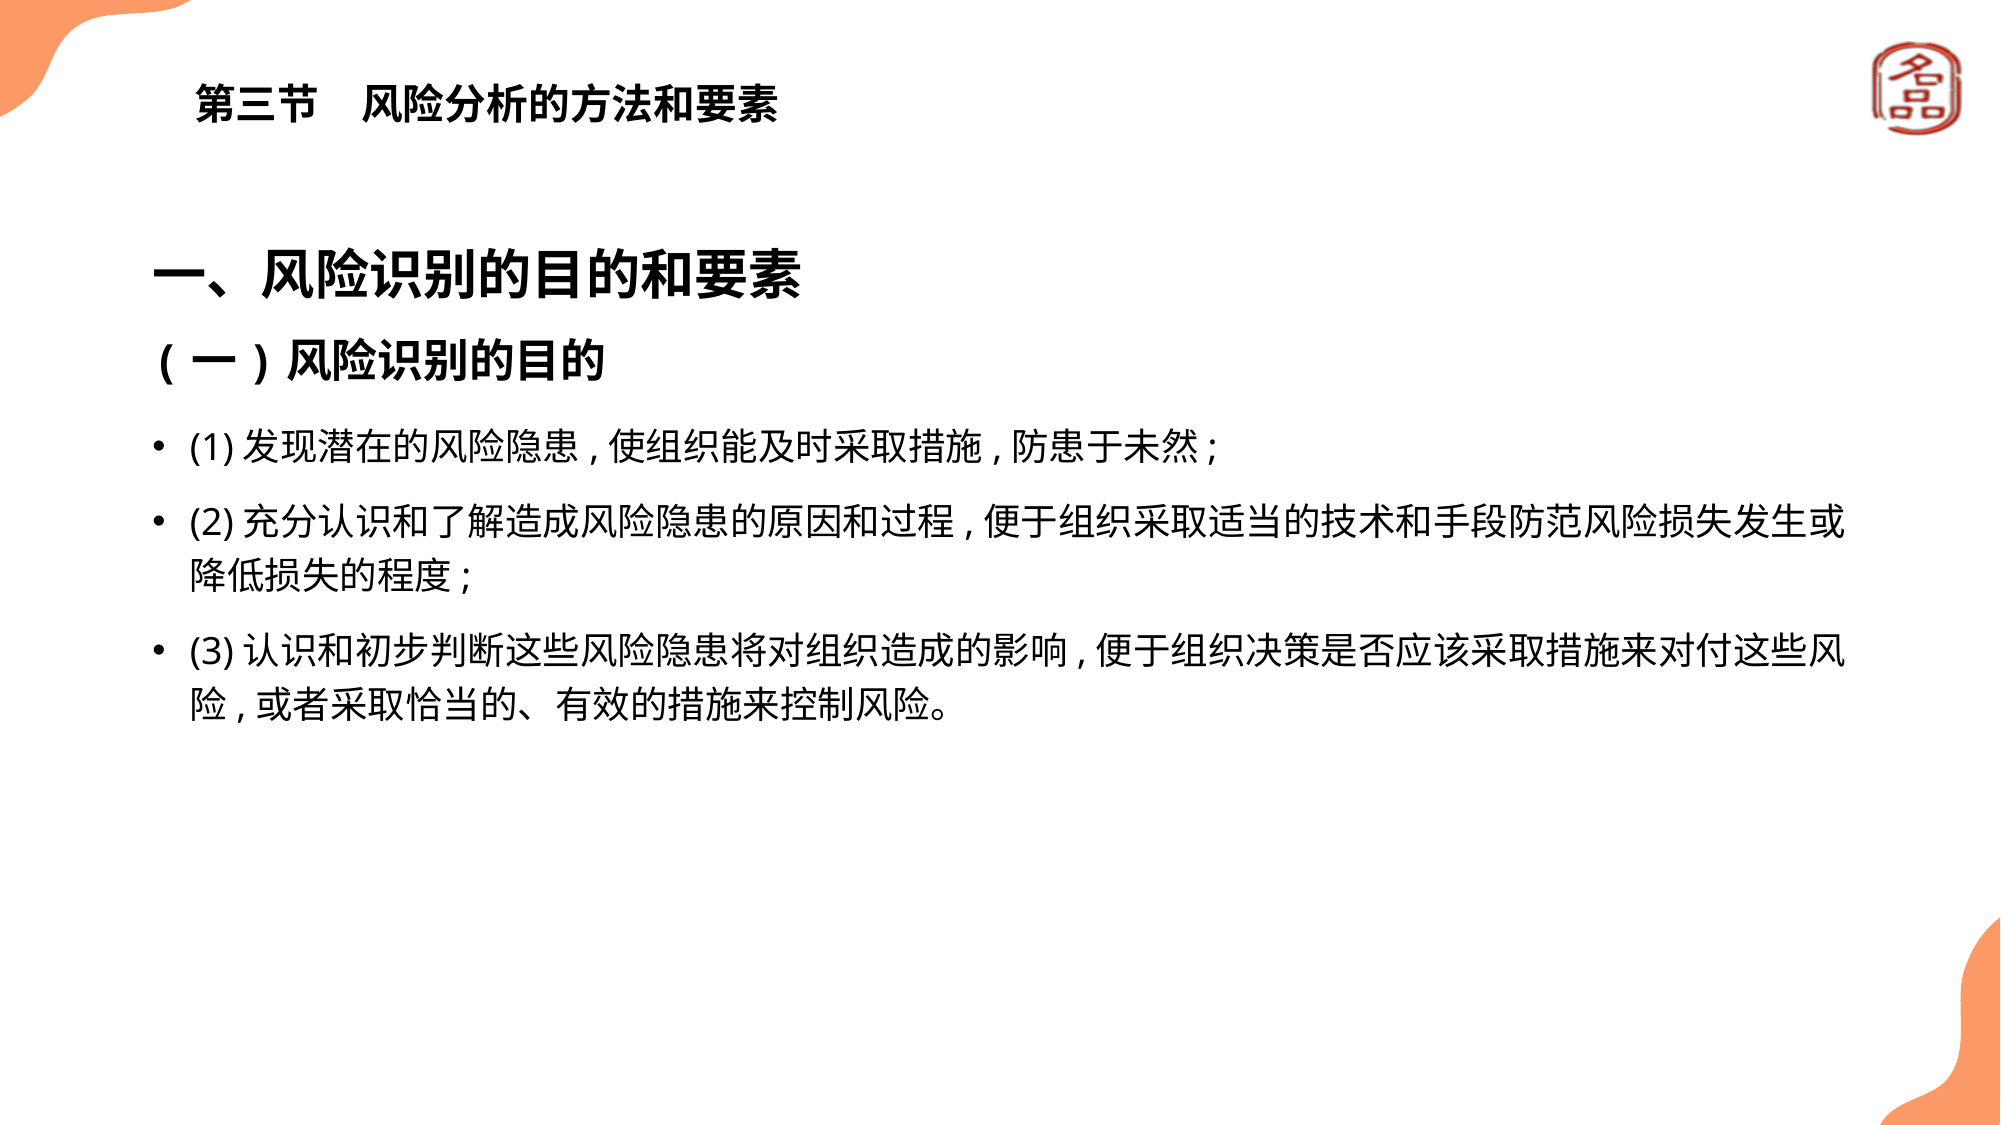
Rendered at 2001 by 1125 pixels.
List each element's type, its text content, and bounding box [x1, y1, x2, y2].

picture [1861, 10, 1990, 147]
title 第三节 风险分析的方法和要素 [137, 60, 1863, 152]
list 一、风险识别的目的和要素 (一)风险识别的目的 (1)发现潜在的风险隐患,使组织能及时采取措施,防患于未然; (2)充分认识和了解造成风险隐患的原因和过程,便于组织采取适当的技术和手段防范风险损失发生或降低损失的程度; (3)认识和初步判断这些风险隐患将对组织造成的影响,便于组织决策是否应该采取措施来对付这些风险,或者采取恰当的、有效的措施来控制风险。 [137, 217, 1863, 1031]
